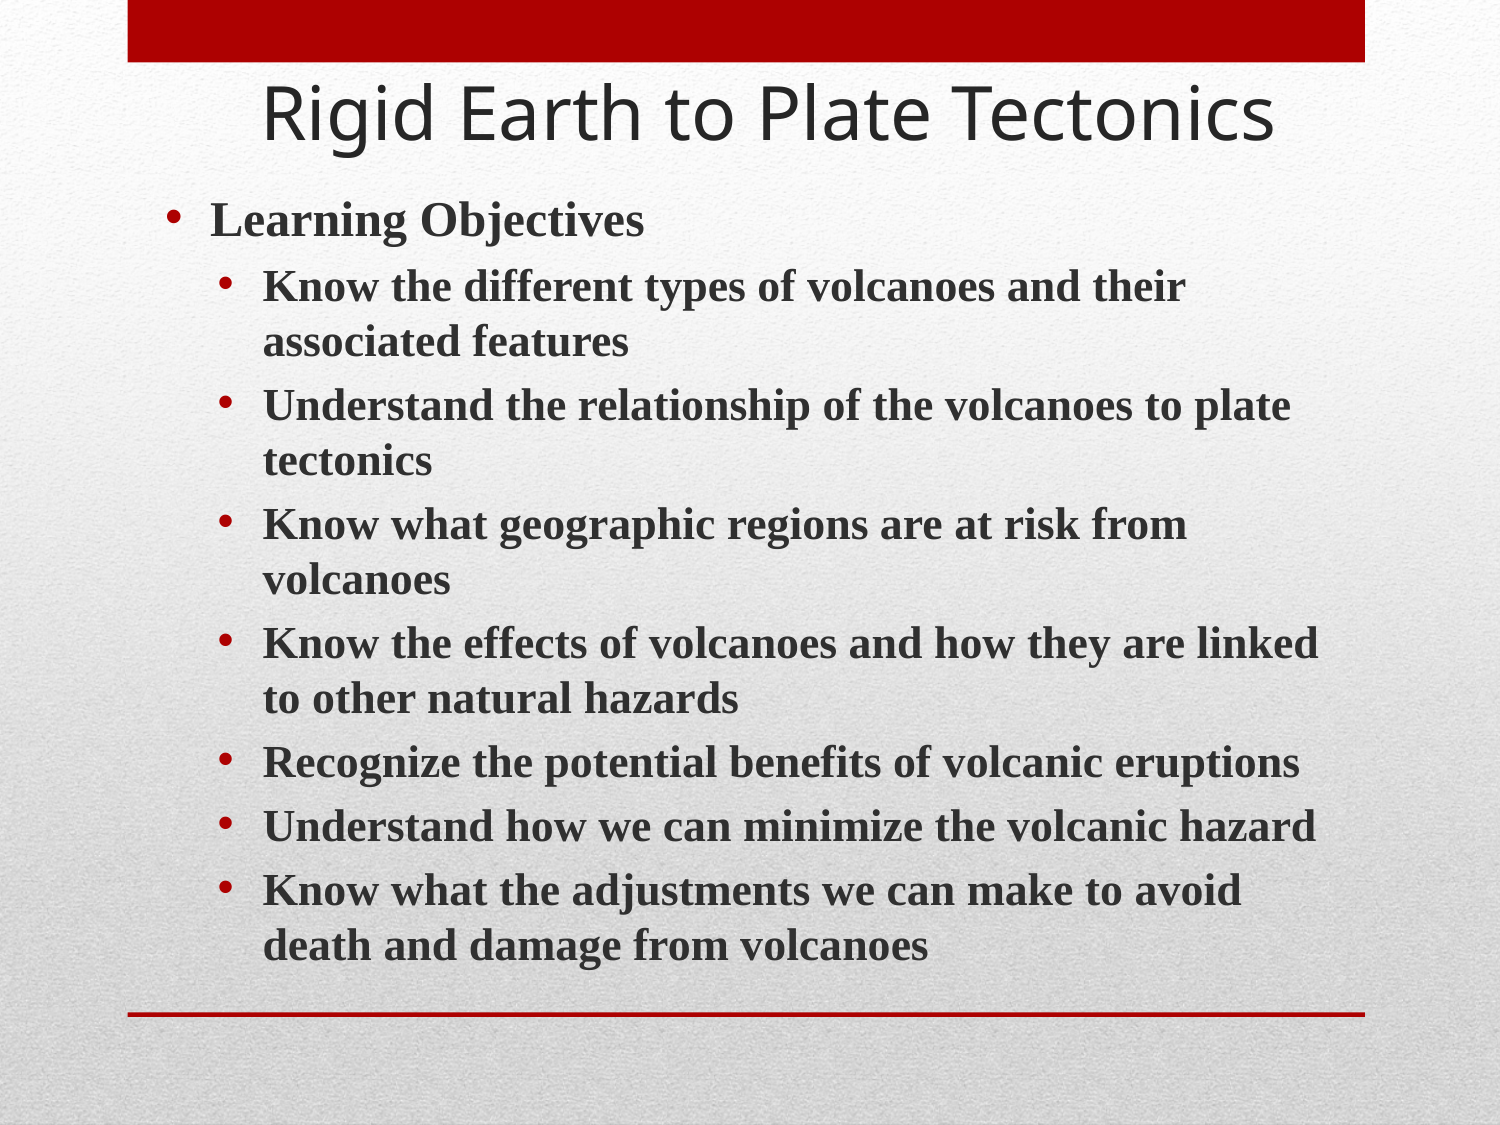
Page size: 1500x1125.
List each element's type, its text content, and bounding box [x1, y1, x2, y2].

title Rigid Earth to Plate Tectonics [200, 0, 1338, 162]
list Learning Objectives Know the different types of volcanoes and their associated features Understand the relationship of the volcanoes to plate tectonics Know what geographic regions are at risk from volcanoes Know the effects of volcanoes and how they are linked to other natural hazards Recognize the potential benefits of volcanic eruptions Understand how we can minimize the volcanic hazard Know what the adjustments we can make to avoid death and damage from volcanoes [150, 162, 1338, 994]
